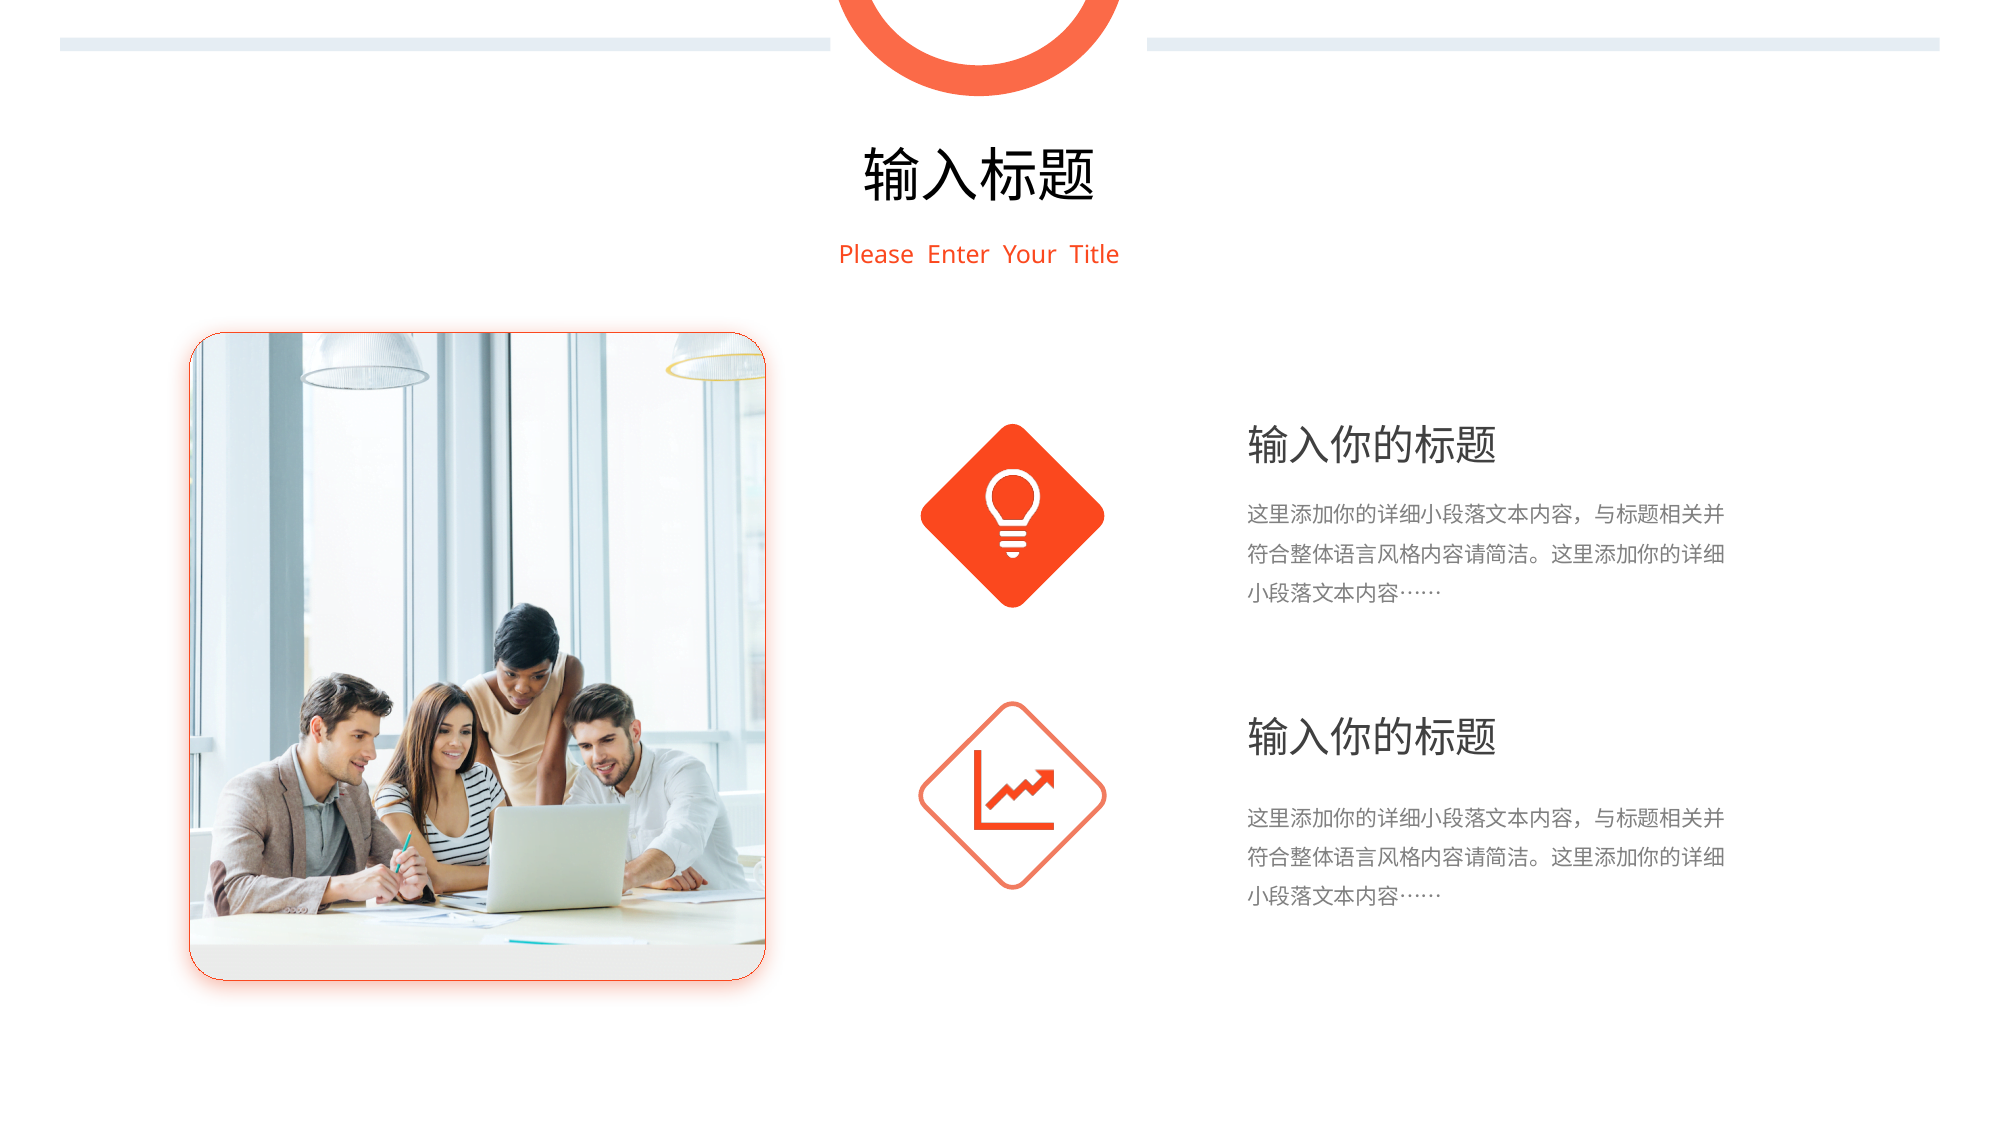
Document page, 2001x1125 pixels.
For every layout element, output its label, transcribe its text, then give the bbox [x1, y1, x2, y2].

text_box [919, 751, 957, 840]
text_box 这里添加你的详细小段落文本内容，与标题相关并符合整体语言风格内容请简洁。这里添加你的详细小段落文本内容…… [1232, 783, 1762, 917]
text_box [966, 422, 1059, 462]
text_box Please Enter Your Title [726, 231, 1233, 276]
text_box [1070, 753, 1106, 838]
text_box [919, 466, 1106, 609]
text_box 输入标题 [811, 130, 1148, 215]
text_box [975, 702, 1050, 733]
text_box [963, 846, 1062, 889]
picture [189, 332, 766, 981]
text_box 这里添加你的详细小段落文本内容，与标题相关并符合整体语言风格内容请简洁。这里添加你的详细小段落文本内容…… [1232, 480, 1762, 614]
picture [957, 733, 1070, 846]
picture [962, 462, 1063, 564]
text_box 输入你的标题 [1232, 678, 1674, 769]
text_box 输入你的标题 [1232, 386, 1674, 477]
